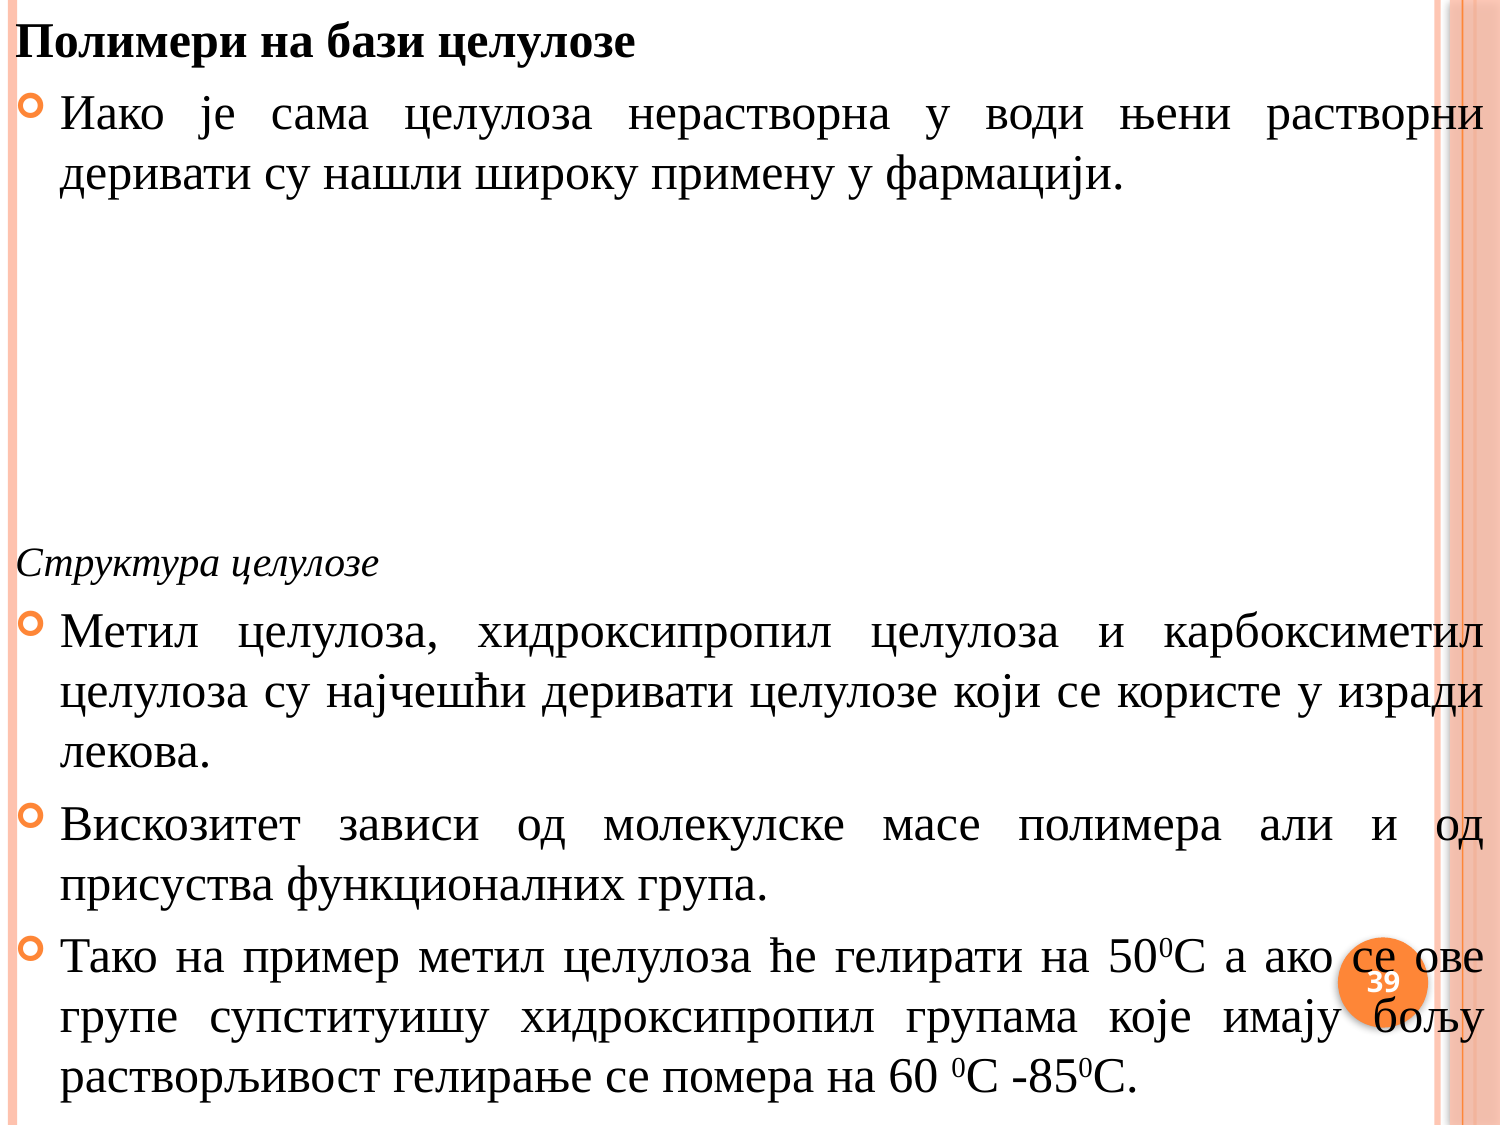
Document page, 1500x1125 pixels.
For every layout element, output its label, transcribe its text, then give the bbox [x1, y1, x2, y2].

list Полимери на бази целулозе Иако је сама целулоза нерастворна у води њени растворни деривати су нашли широку примену у фармацији. Структура целулозе Метил целулоза, хидроксипропил целулоза и карбоксиметил целулоза су најчешћи деривати целулозе који се користе у изради лекова. Вискозитет зависи од молекулске масе полимера али и од присуства функционалних група. Тако на пример метил целулоза ће гелирати на 500C а ако се ове групе супституишу хидроксипропил групама које имају бољу растворљивост гелирање се помера на 60 0C -850C. [0, 0, 1500, 1125]
slide_number 39 [1333, 940, 1434, 1026]
